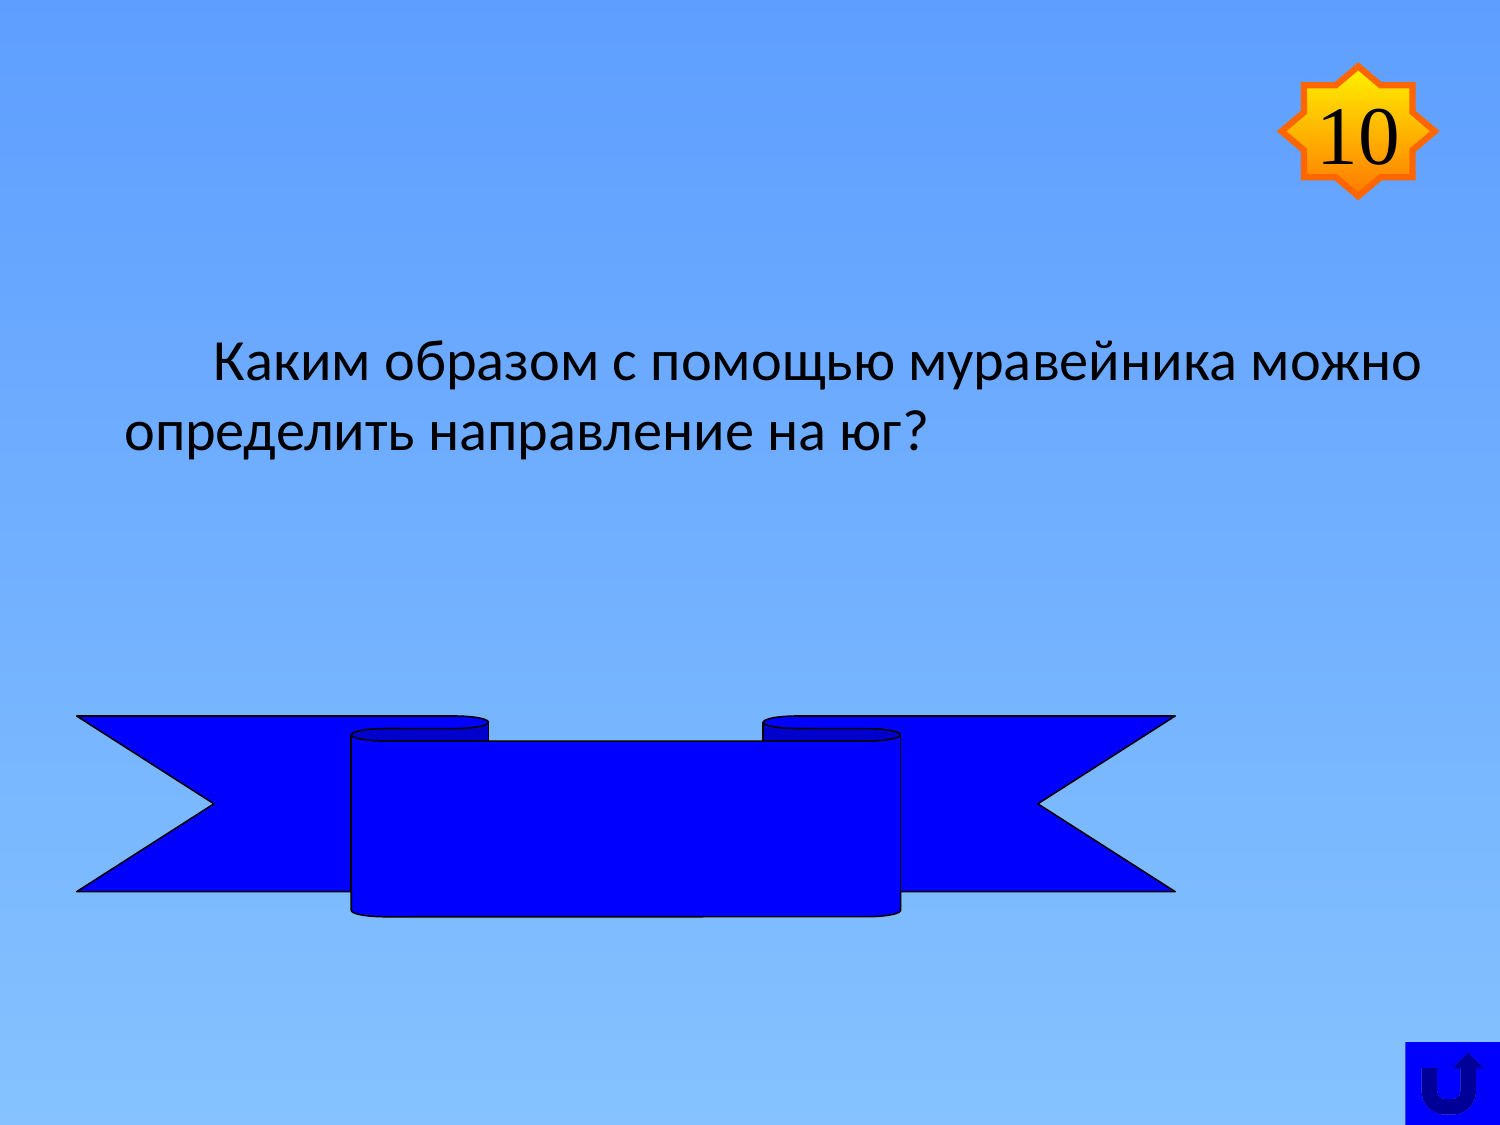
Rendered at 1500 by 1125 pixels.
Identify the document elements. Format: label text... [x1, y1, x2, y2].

text_box 10 [1281, 66, 1435, 197]
text_box [76, 715, 1176, 917]
list Каким образом с помощью муравейника можно определить направление на юг? [53, 314, 1459, 1047]
text_box [1405, 1042, 1500, 1125]
